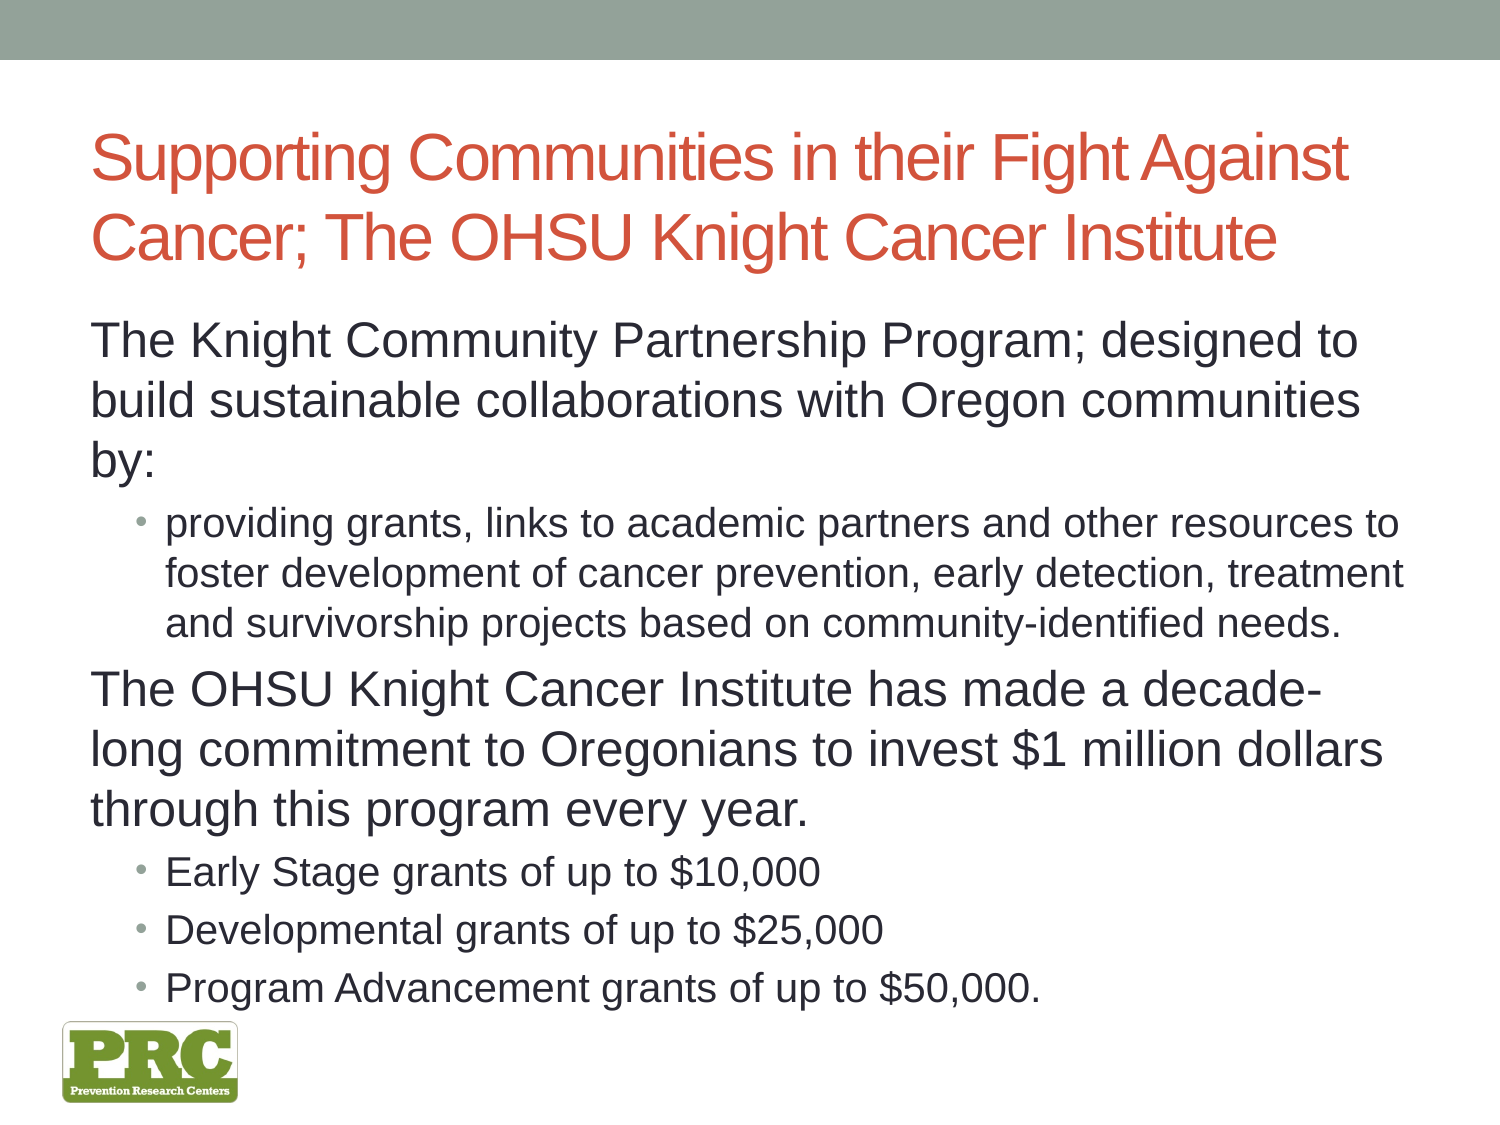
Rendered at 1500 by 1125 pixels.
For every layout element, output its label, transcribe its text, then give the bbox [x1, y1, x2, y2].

title Supporting Communities in their Fight Against Cancer; The OHSU Knight Cancer Institute [75, 112, 1425, 275]
picture [62, 1021, 238, 1103]
list The Knight Community Partnership Program; designed to build sustainable collaborations with Oregon communities by: providing grants, links to academic partners and other resources to foster development of cancer prevention, early detection, treatment and survivorship projects based on community-identified needs. The OHSU Knight Cancer Institute has made a decade-long commitment to Oregonians to invest $1 million dollars through this program every year. Early Stage grants of up to $10,000 Developmental grants of up to $25,000 Program Advancement grants of up to $50,000. [75, 299, 1425, 1100]
